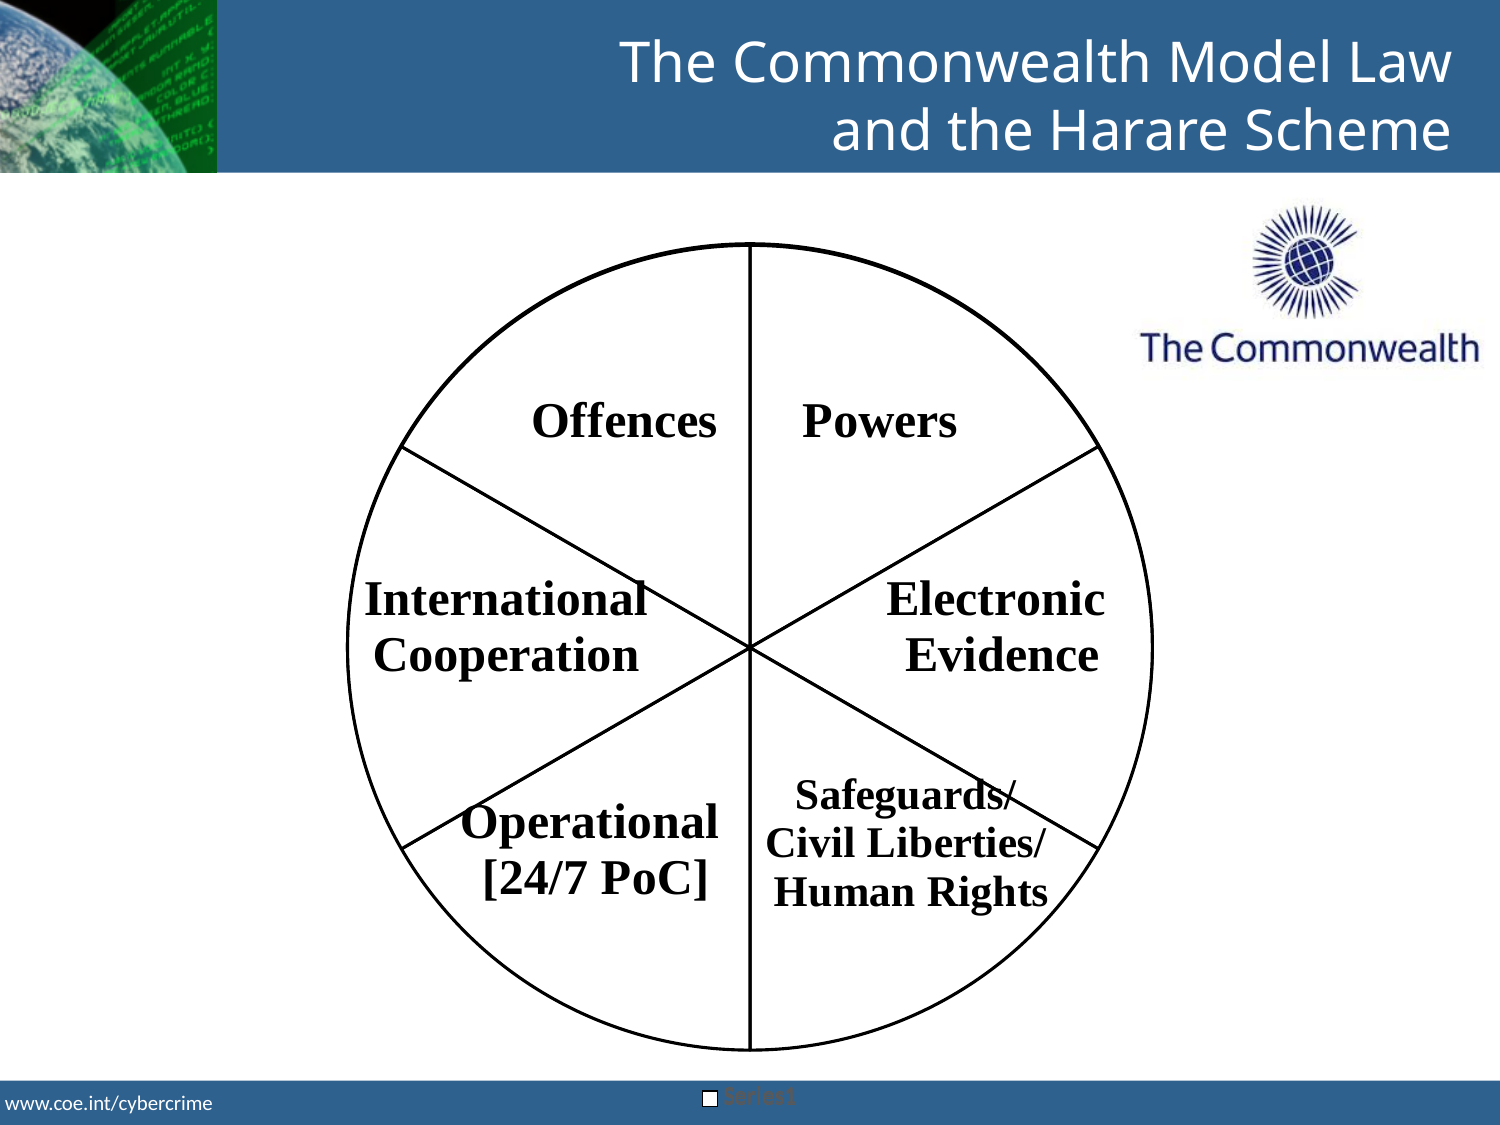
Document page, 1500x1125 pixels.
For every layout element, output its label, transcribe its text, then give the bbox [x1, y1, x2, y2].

text_box The Commonwealth Model Law and the Harare Scheme [230, 19, 1483, 134]
chart [0, 134, 1500, 1118]
picture [0, 0, 217, 134]
picture [1122, 178, 1498, 391]
